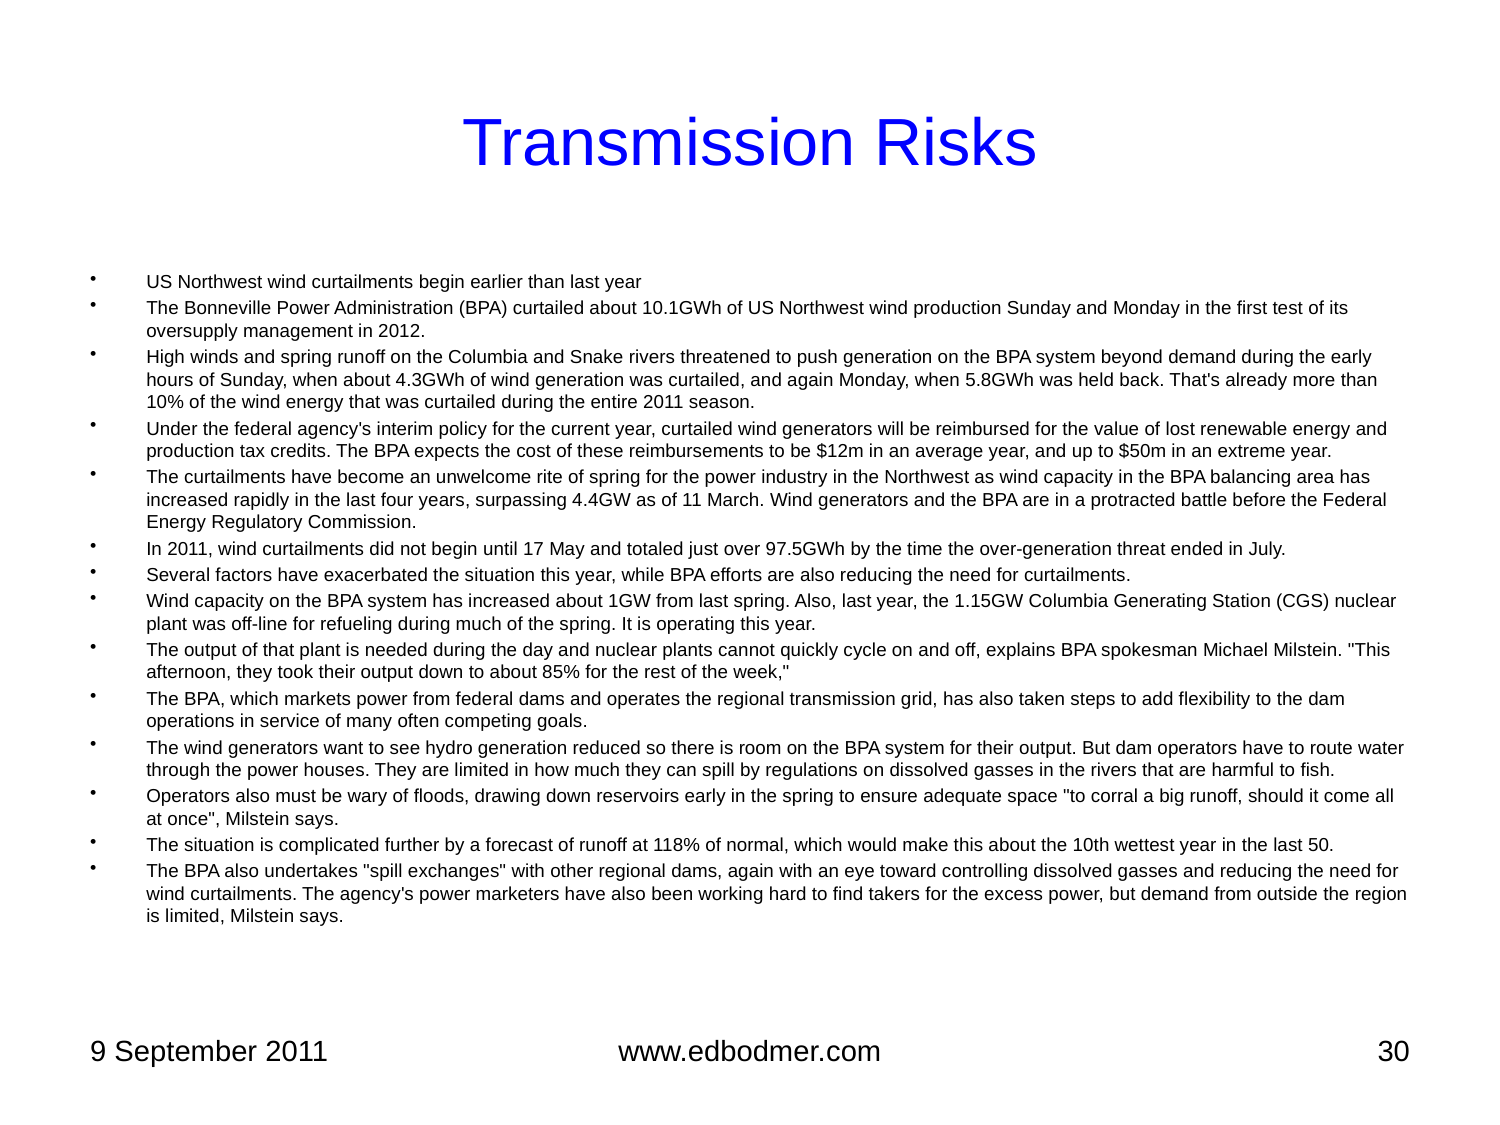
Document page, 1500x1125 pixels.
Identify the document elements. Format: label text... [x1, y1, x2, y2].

footer www.edbodmer.com [512, 1024, 988, 1103]
list US Northwest wind curtailments begin earlier than last year The Bonneville Power Administration (BPA) curtailed about 10.1GWh of US Northwest wind production Sunday and Monday in the first test of its oversupply management in 2012. High winds and spring runoff on the Columbia and Snake rivers threatened to push generation on the BPA system beyond demand during the early hours of Sunday, when about 4.3GWh of wind generation was curtailed, and again Monday, when 5.8GWh was held back. That's already more than 10% of the wind energy that was curtailed during the entire 2011 season. Under the federal agency's interim policy for the current year, curtailed wind generators will be reimbursed for the value of lost renewable energy and production tax credits. The BPA expects the cost of these reimbursements to be $12m in an average year, and up to $50m in an extreme year. The curtailments have become an unwelcome rite of spring for the power industry in the Northwest as wind capacity in the BPA balancing area has increased rapidly in the last four years, surpassing 4.4GW as of 11 March. Wind generators and the BPA are in a protracted battle before the Federal Energy Regulatory Commission. In 2011, wind curtailments did not begin until 17 May and totaled just over 97.5GWh by the time the over-generation threat ended in July. Several factors have exacerbated the situation this year, while BPA efforts are also reducing the need for curtailments. Wind capacity on the BPA system has increased about 1GW from last spring. Also, last year, the 1.15GW Columbia Generating Station (CGS) nuclear plant was off-line for refueling during much of the spring. It is operating this year. The output of that plant is needed during the day and nuclear plants cannot quickly cycle on and off, explains BPA spokesman Michael Milstein. "This afternoon, they took their output down to about 85% for the rest of the week," The BPA, which markets power from federal dams and operates the regional transmission grid, has also taken steps to add flexibility to the dam operations in service of many often competing goals. The wind generators want to see hydro generation reduced so there is room on the BPA system for their output. But dam operators have to route water through the power houses. They are limited in how much they can spill by regulations on dissolved gasses in the rivers that are harmful to fish. Operators also must be wary of floods, drawing down reservoirs early in the spring to ensure adequate space "to corral a big runoff, should it come all at once", Milstein says. The situation is complicated further by a forecast of runoff at 118% of normal, which would make this about the 10th wettest year in the last 50. The BPA also undertakes "spill exchanges" with other regional dams, again with an eye toward controlling dissolved gasses and reducing the need for wind curtailments. The agency's power marketers have also been working hard to find takers for the excess power, but demand from outside the region is limited, Milstein says. [74, 262, 1426, 1006]
slide_number 30 [1074, 1024, 1426, 1103]
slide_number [74, 1024, 426, 1103]
title Transmission Risks [74, 44, 1426, 233]
